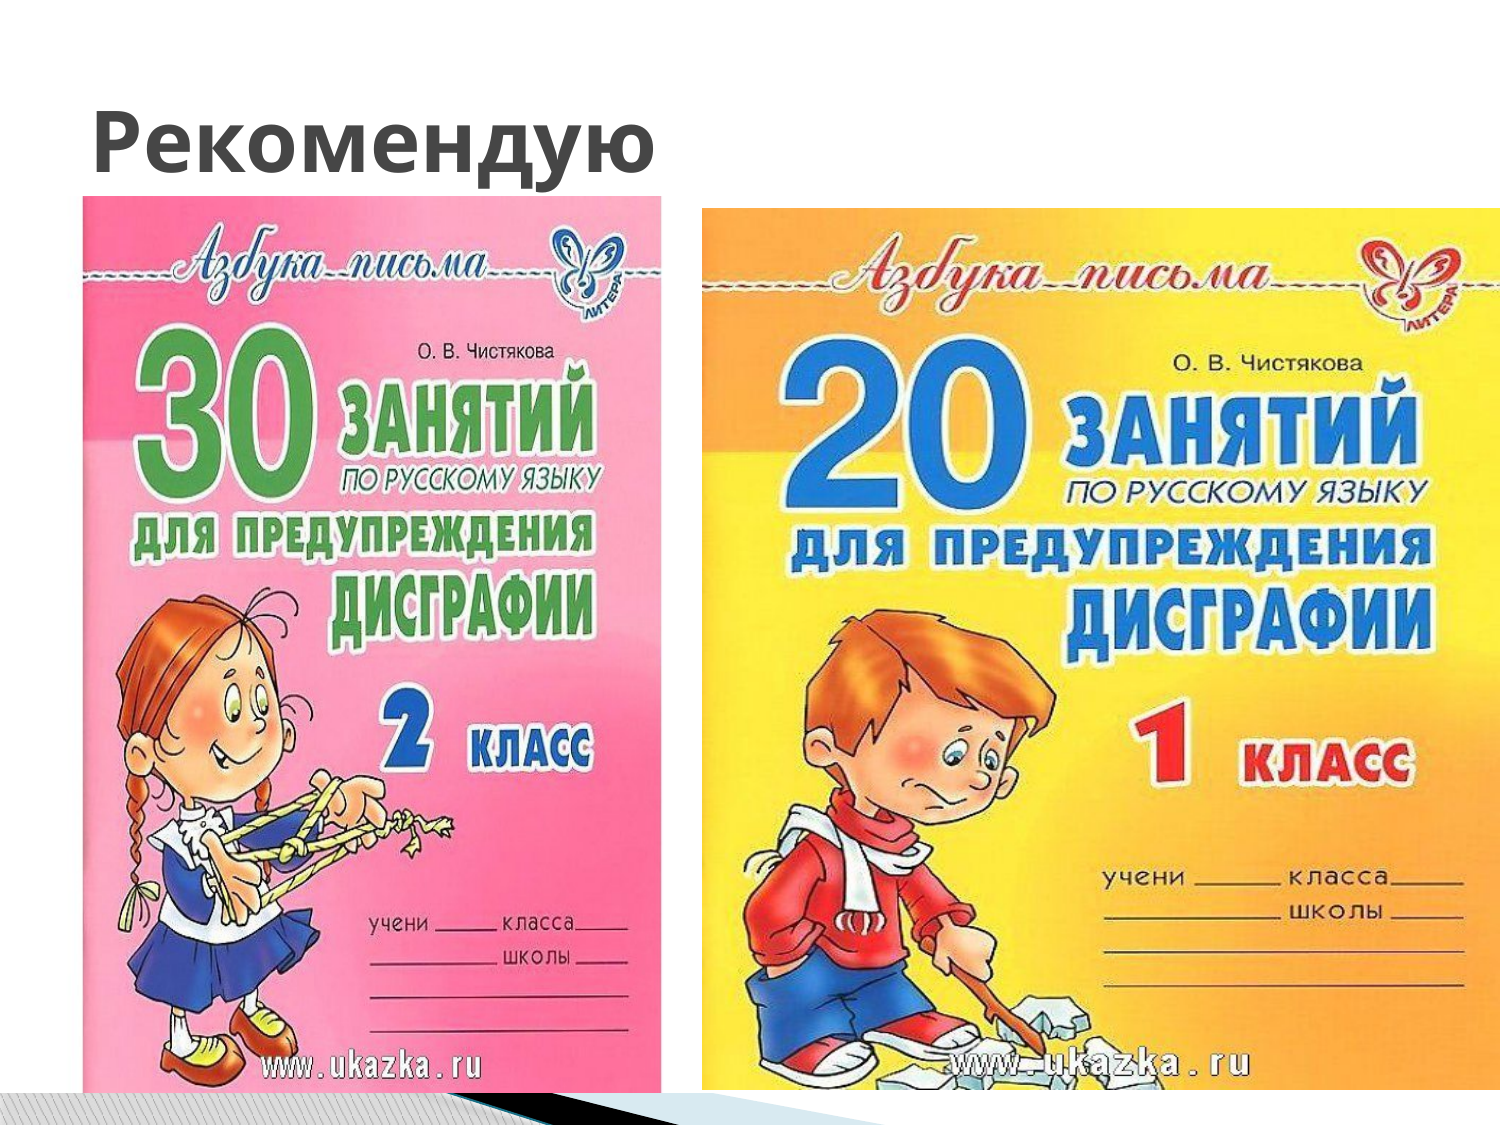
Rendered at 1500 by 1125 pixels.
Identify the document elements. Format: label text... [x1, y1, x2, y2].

title Рекомендую [75, 45, 1425, 207]
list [0, 195, 743, 1093]
picture [702, 207, 1500, 1090]
